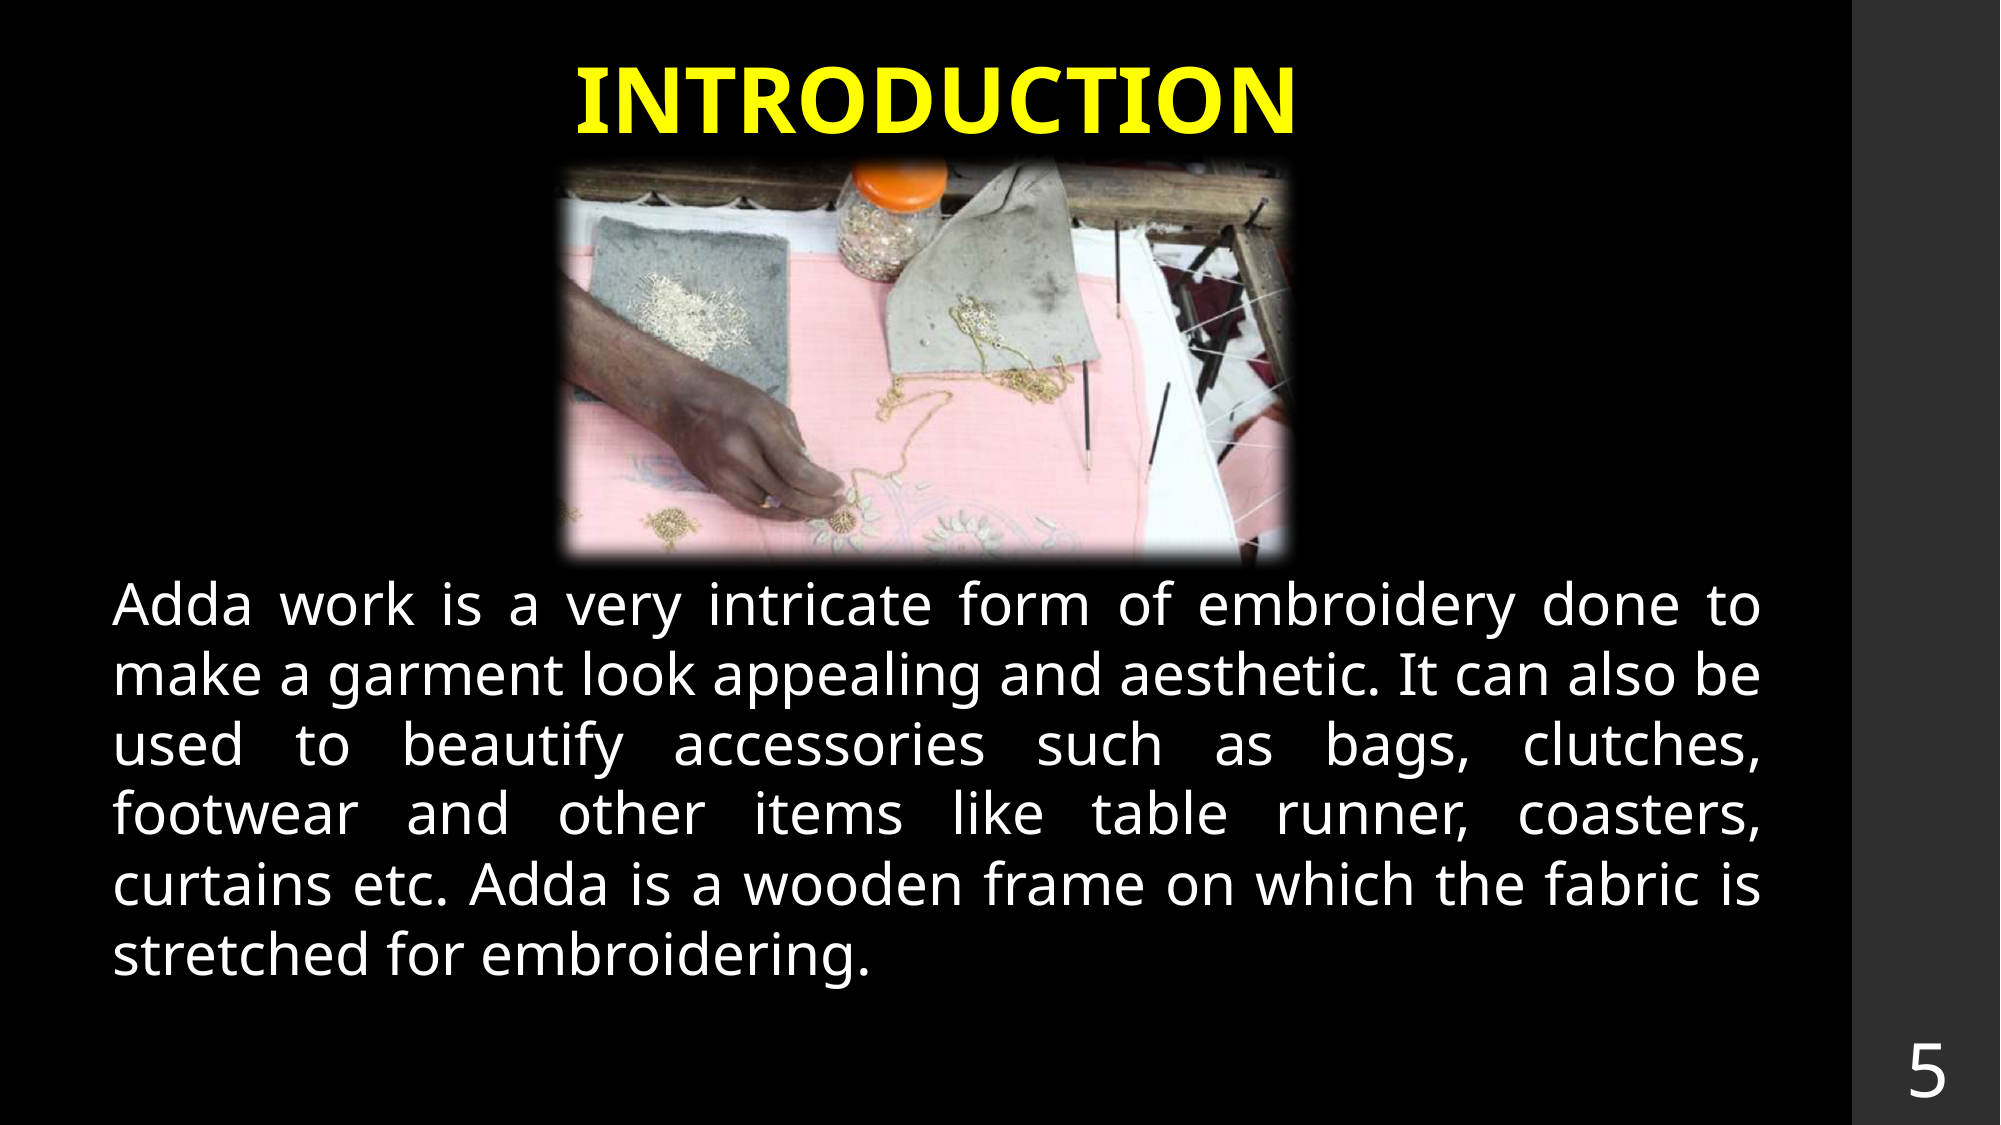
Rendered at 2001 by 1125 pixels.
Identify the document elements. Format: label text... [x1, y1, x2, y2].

text_box INTRODUCTION [521, 43, 1353, 153]
text_box Adda work is a very intricate form of embroidery done to make a garment look appealing and aesthetic. It can also be used to beautify accessories such as bags, clutches, footwear and other items like table runner, coasters, curtains etc. Adda is a wooden frame on which the fabric is stretched for embroidering. [112, 566, 1763, 987]
picture [549, 151, 1301, 573]
slide_number 5 [1902, 1022, 1953, 1125]
